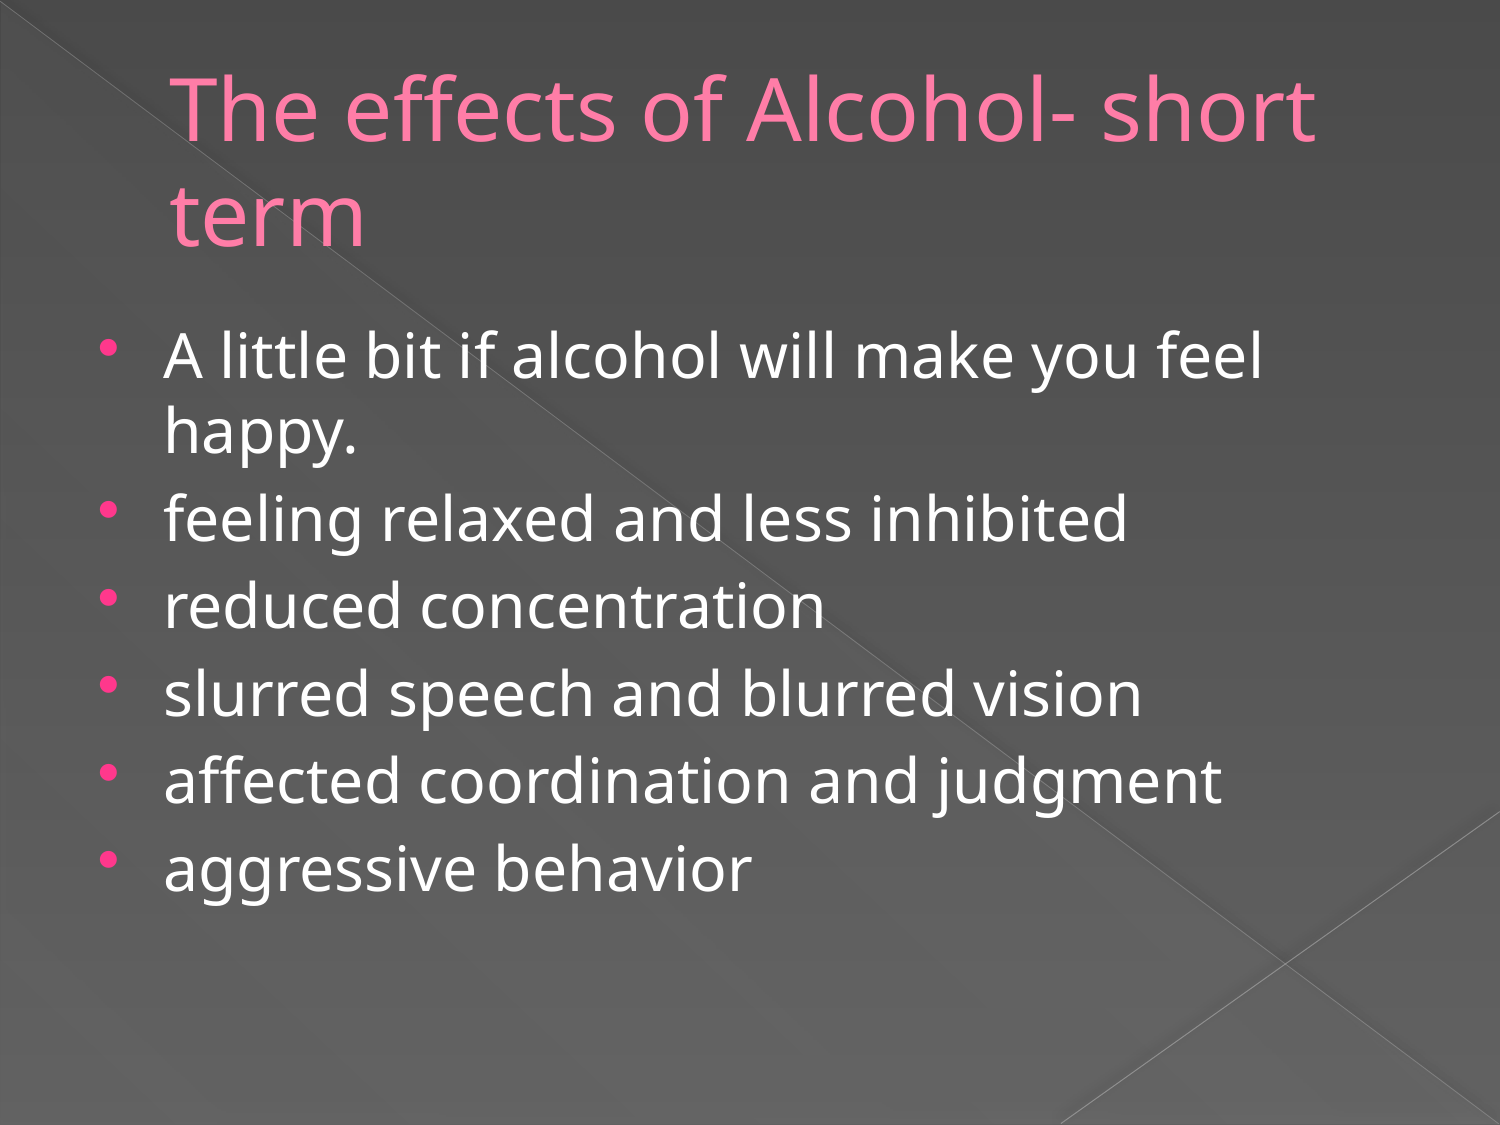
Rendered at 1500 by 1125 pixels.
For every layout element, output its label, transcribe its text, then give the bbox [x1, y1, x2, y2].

title The effects of Alcohol- short term [75, 43, 1425, 274]
list A little bit if alcohol will make you feel happy. feeling relaxed and less inhibited reduced concentration slurred speech and blurred vision affected coordination and judgment aggressive behavior [75, 308, 1425, 1059]
